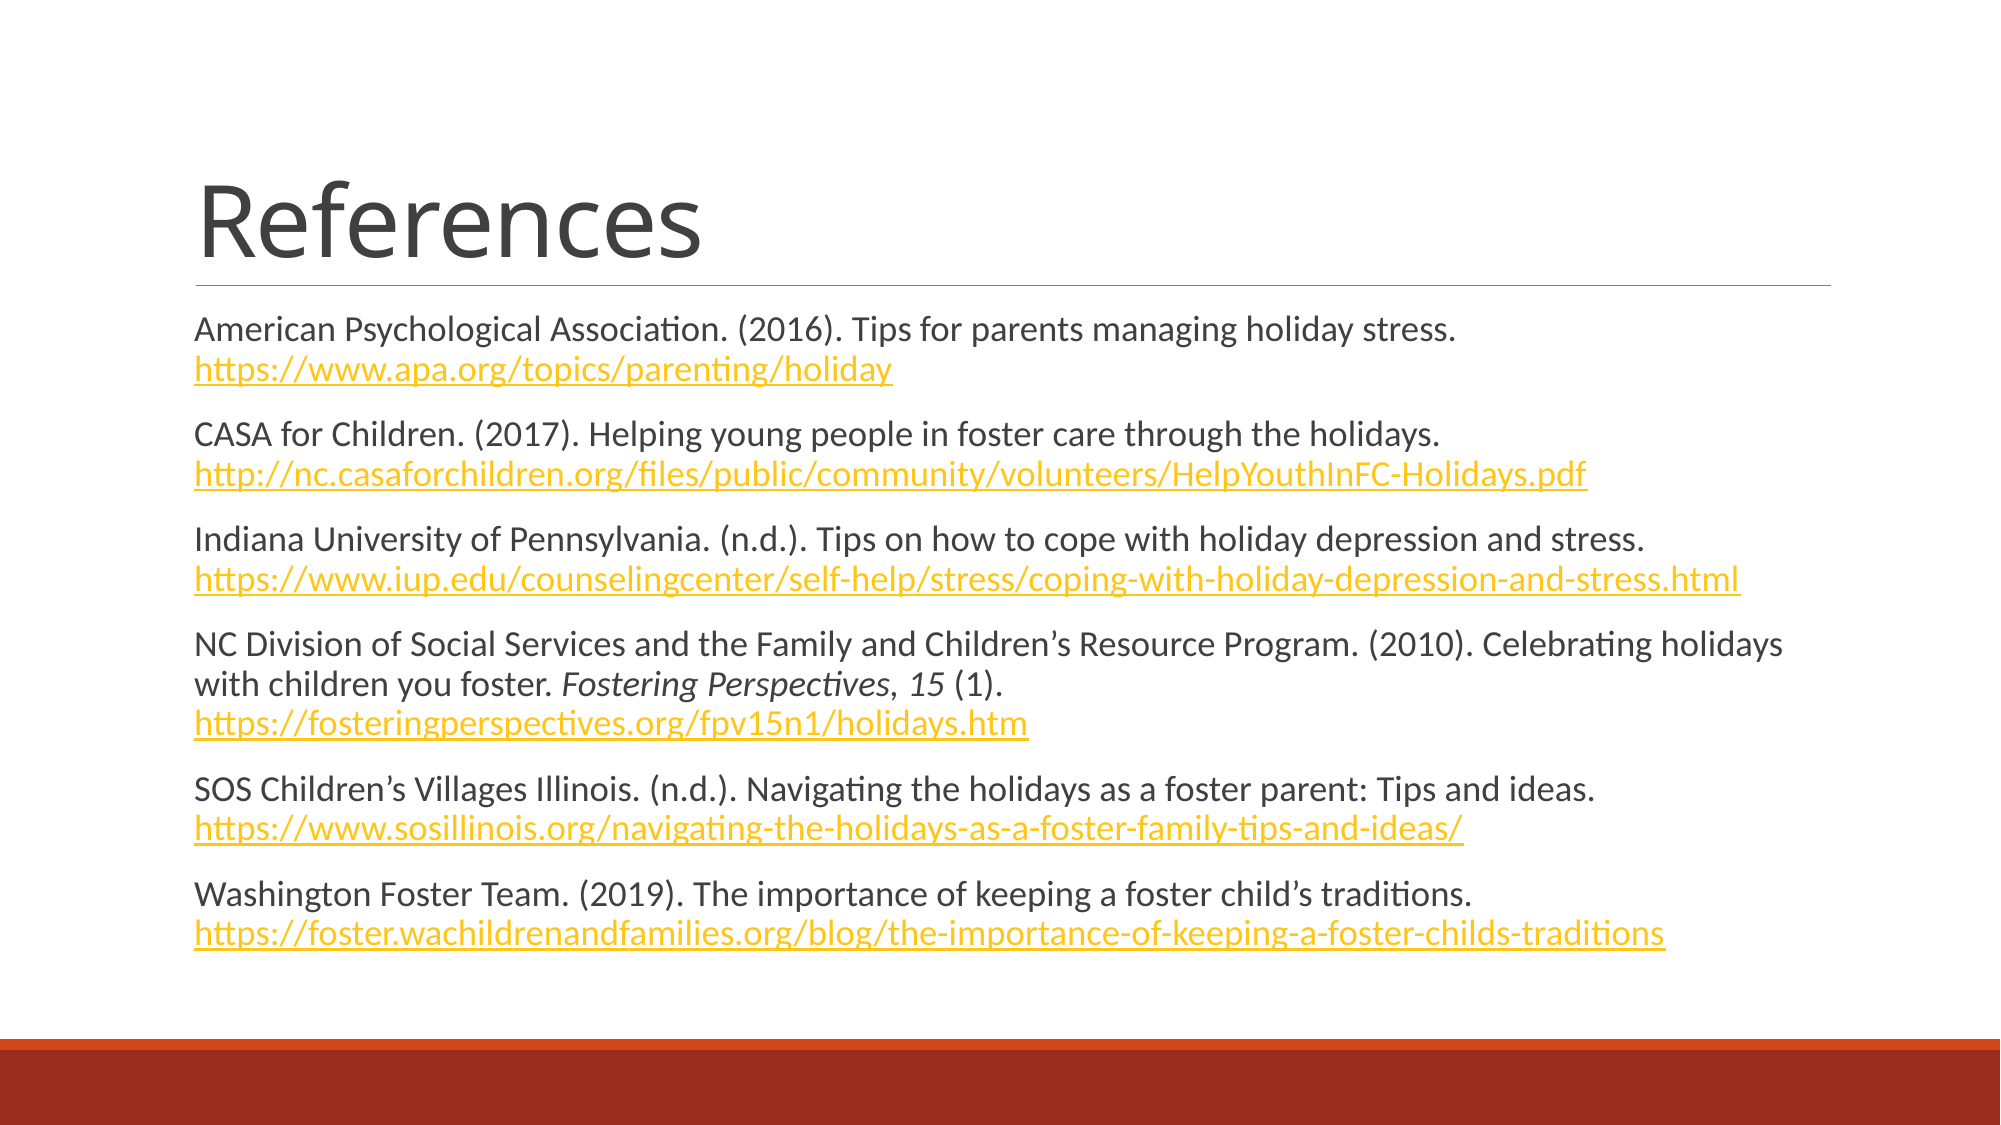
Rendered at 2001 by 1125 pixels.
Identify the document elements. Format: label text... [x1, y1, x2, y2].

list American Psychological Association. (2016). Tips for parents managing holiday stress. https://www.apa.org/topics/parenting/holiday CASA for Children. (2017). Helping young people in foster care through the holidays. http://nc.casaforchildren.org/files/public/community/volunteers/HelpYouthInFC-Holidays.pdf Indiana University of Pennsylvania. (n.d.). Tips on how to cope with holiday depression and stress. https://www.iup.edu/counselingcenter/self-help/stress/coping-with-holiday-depression-and-stress.html NC Division of Social Services and the Family and Children’s Resource Program. (2010). Celebrating holidays with children you foster. Fostering Perspectives, 15 (1). https://fosteringperspectives.org/fpv15n1/holidays.htm SOS Children’s Villages Illinois. (n.d.). Navigating the holidays as a foster parent: Tips and ideas. https://www.sosillinois.org/navigating-the-holidays-as-a-foster-family-tips-and-ideas/ Washington Foster Team. (2019). The importance of keeping a foster child’s traditions. https://foster.wachildrenandfamilies.org/blog/the-importance-of-keeping-a-foster-childs-traditions [180, 302, 1830, 963]
title References [180, 47, 1830, 285]
